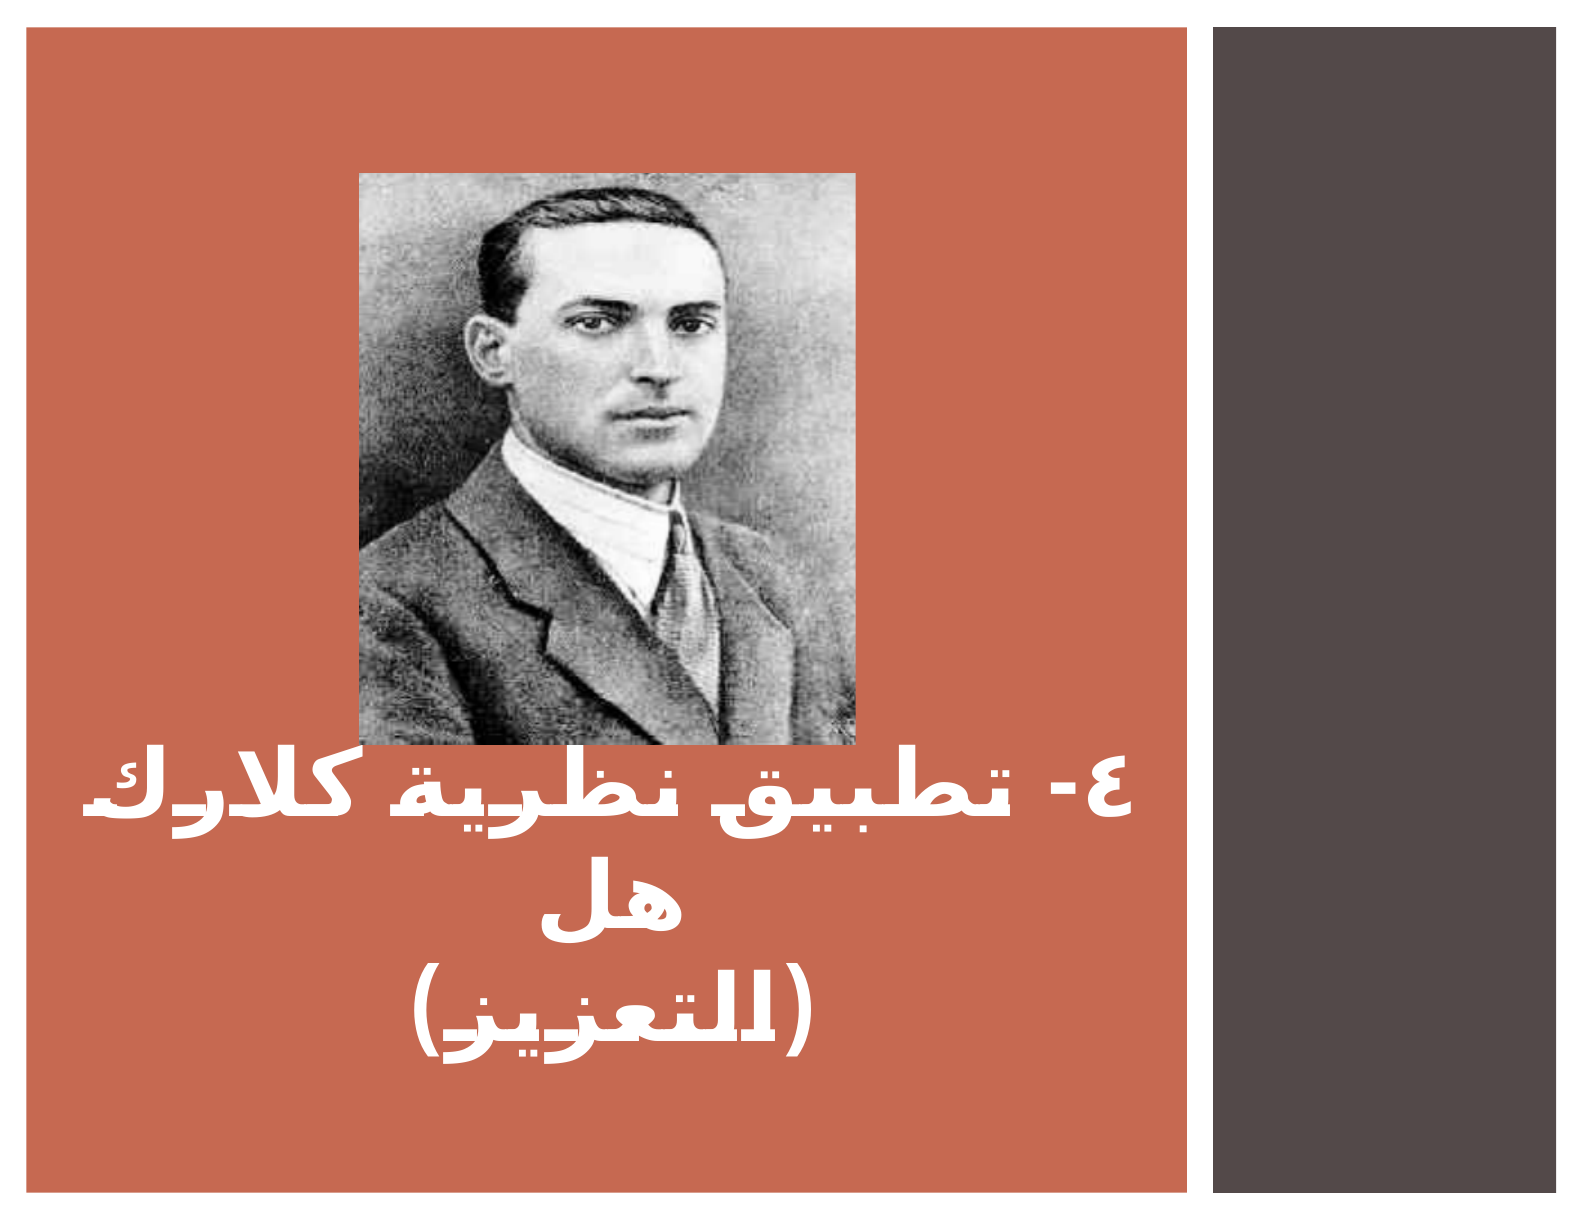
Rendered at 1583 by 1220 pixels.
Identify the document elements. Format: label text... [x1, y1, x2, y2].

title ٤- تطبيق نظرية كلارك هل (التعزيز) [65, 744, 1161, 1038]
picture [358, 172, 856, 746]
